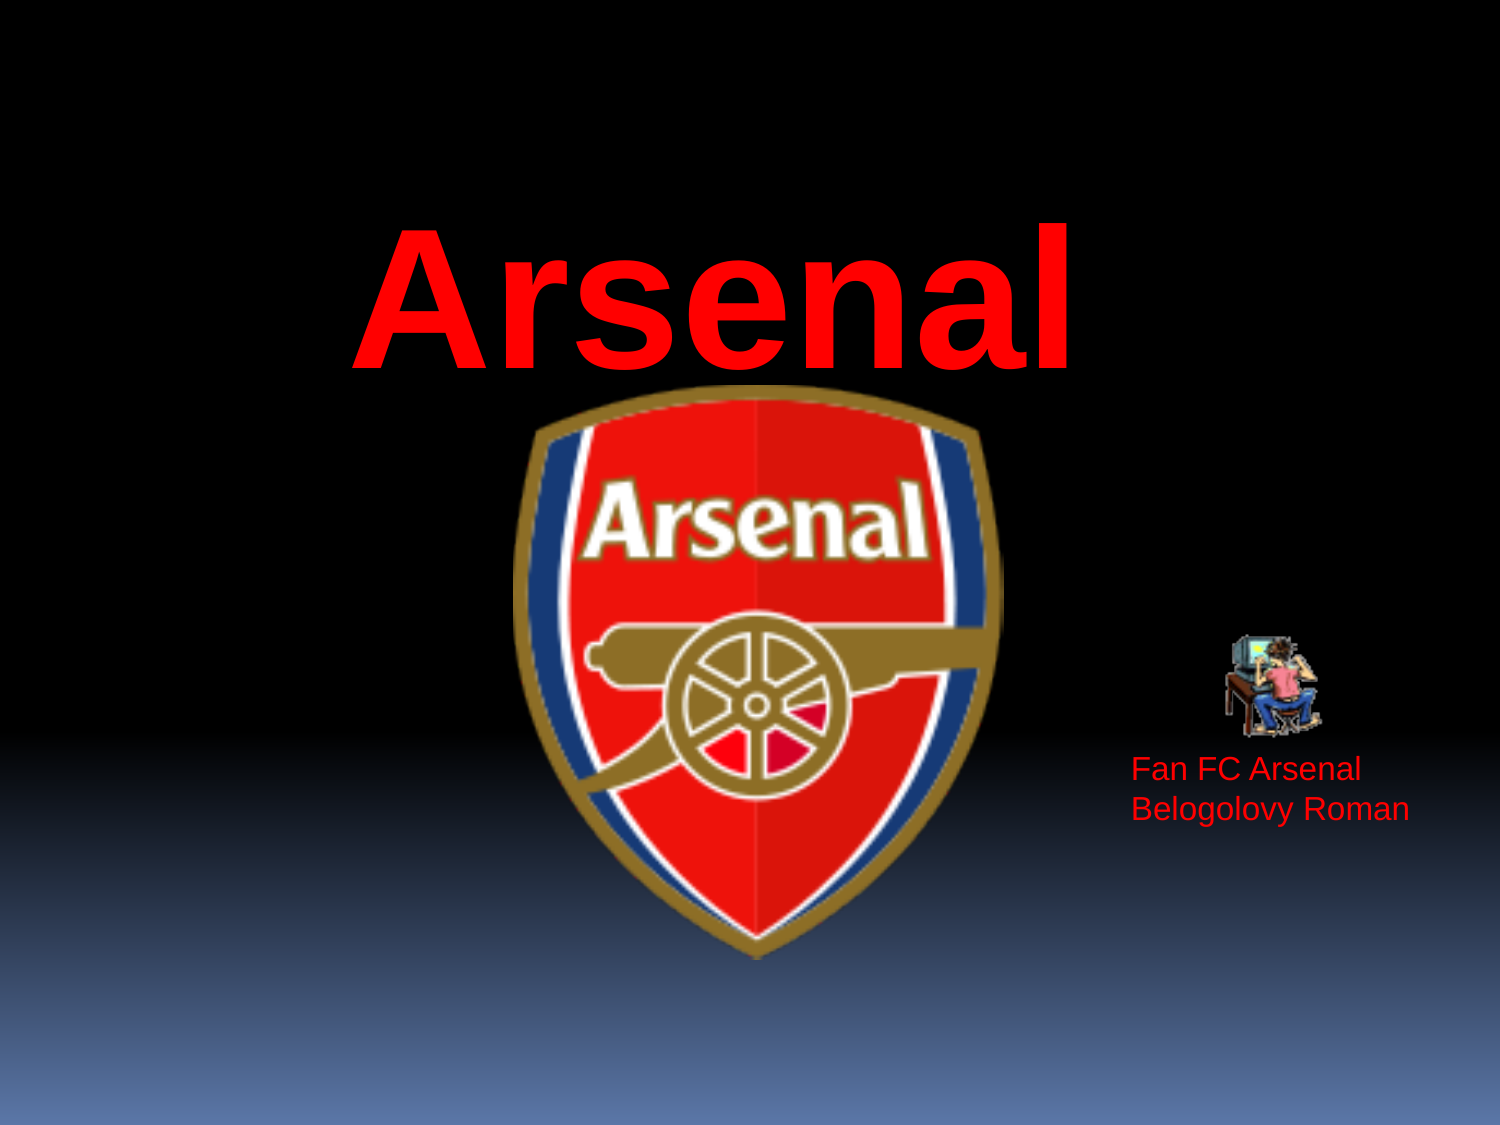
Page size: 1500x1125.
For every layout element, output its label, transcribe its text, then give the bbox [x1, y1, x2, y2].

text_box Fan FC Arsenal Belogolovy Roman [1116, 739, 1465, 835]
text_box Arsenal [123, 160, 1306, 416]
picture [1221, 632, 1329, 740]
picture [513, 384, 1004, 961]
